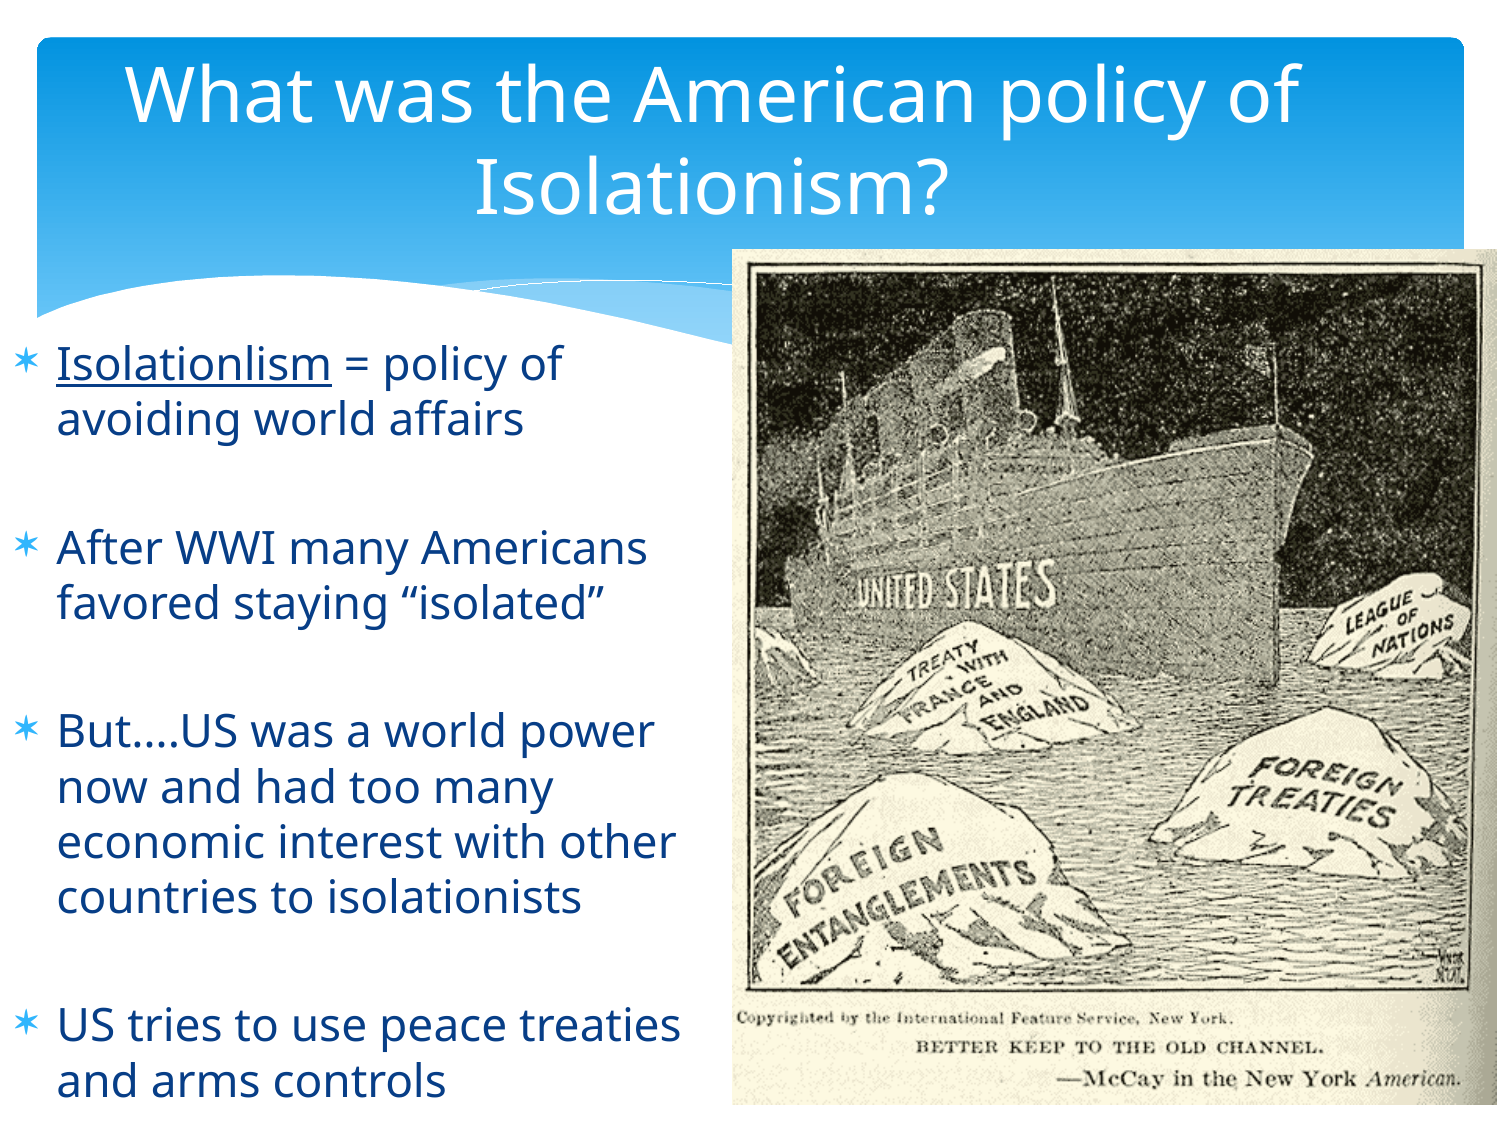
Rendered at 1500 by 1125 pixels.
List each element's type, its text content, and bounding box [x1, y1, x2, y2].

title What was the American policy of Isolationism? [0, 37, 1425, 238]
picture [732, 249, 1497, 1105]
list Isolationlism = policy of avoiding world affairs After WWI many Americans favored staying “isolated” But….US was a world power now and had too many economic interest with other countries to isolationists US tries to use peace treaties and arms controls [0, 262, 713, 1125]
